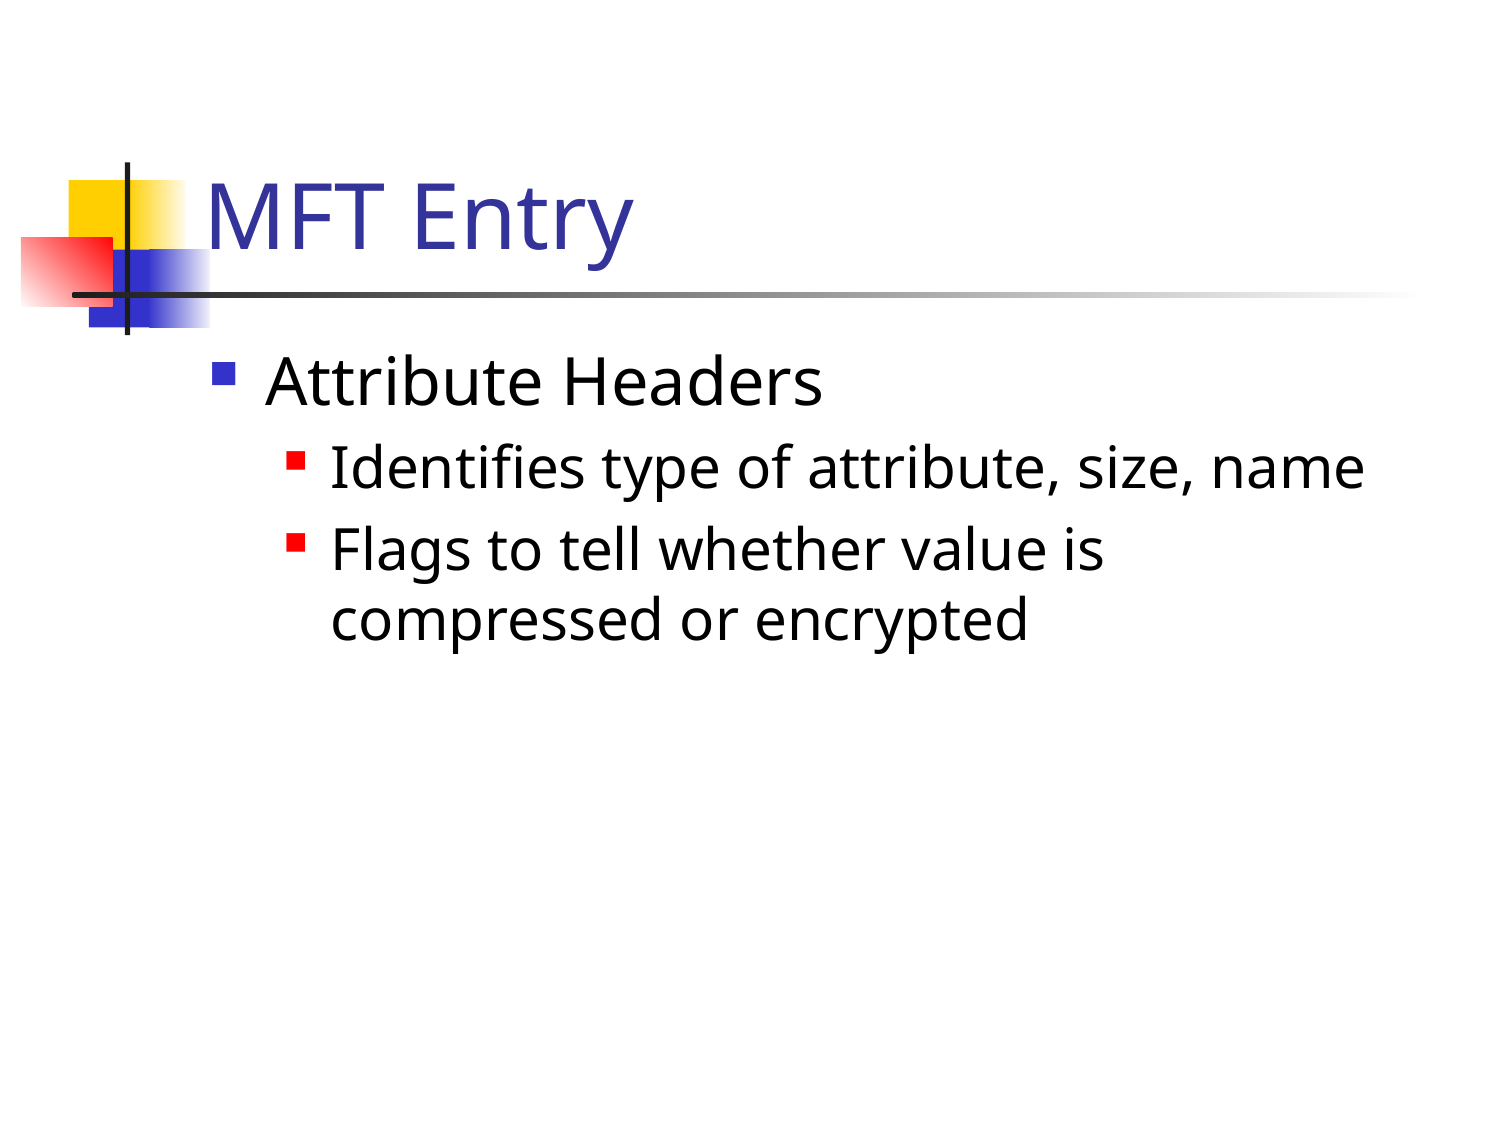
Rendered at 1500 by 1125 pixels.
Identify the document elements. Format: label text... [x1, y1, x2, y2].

list Attribute Headers Identifies type of attribute, size, name Flags to tell whether value is compressed or encrypted [193, 330, 1470, 1007]
title MFT Entry [188, 34, 1468, 276]
